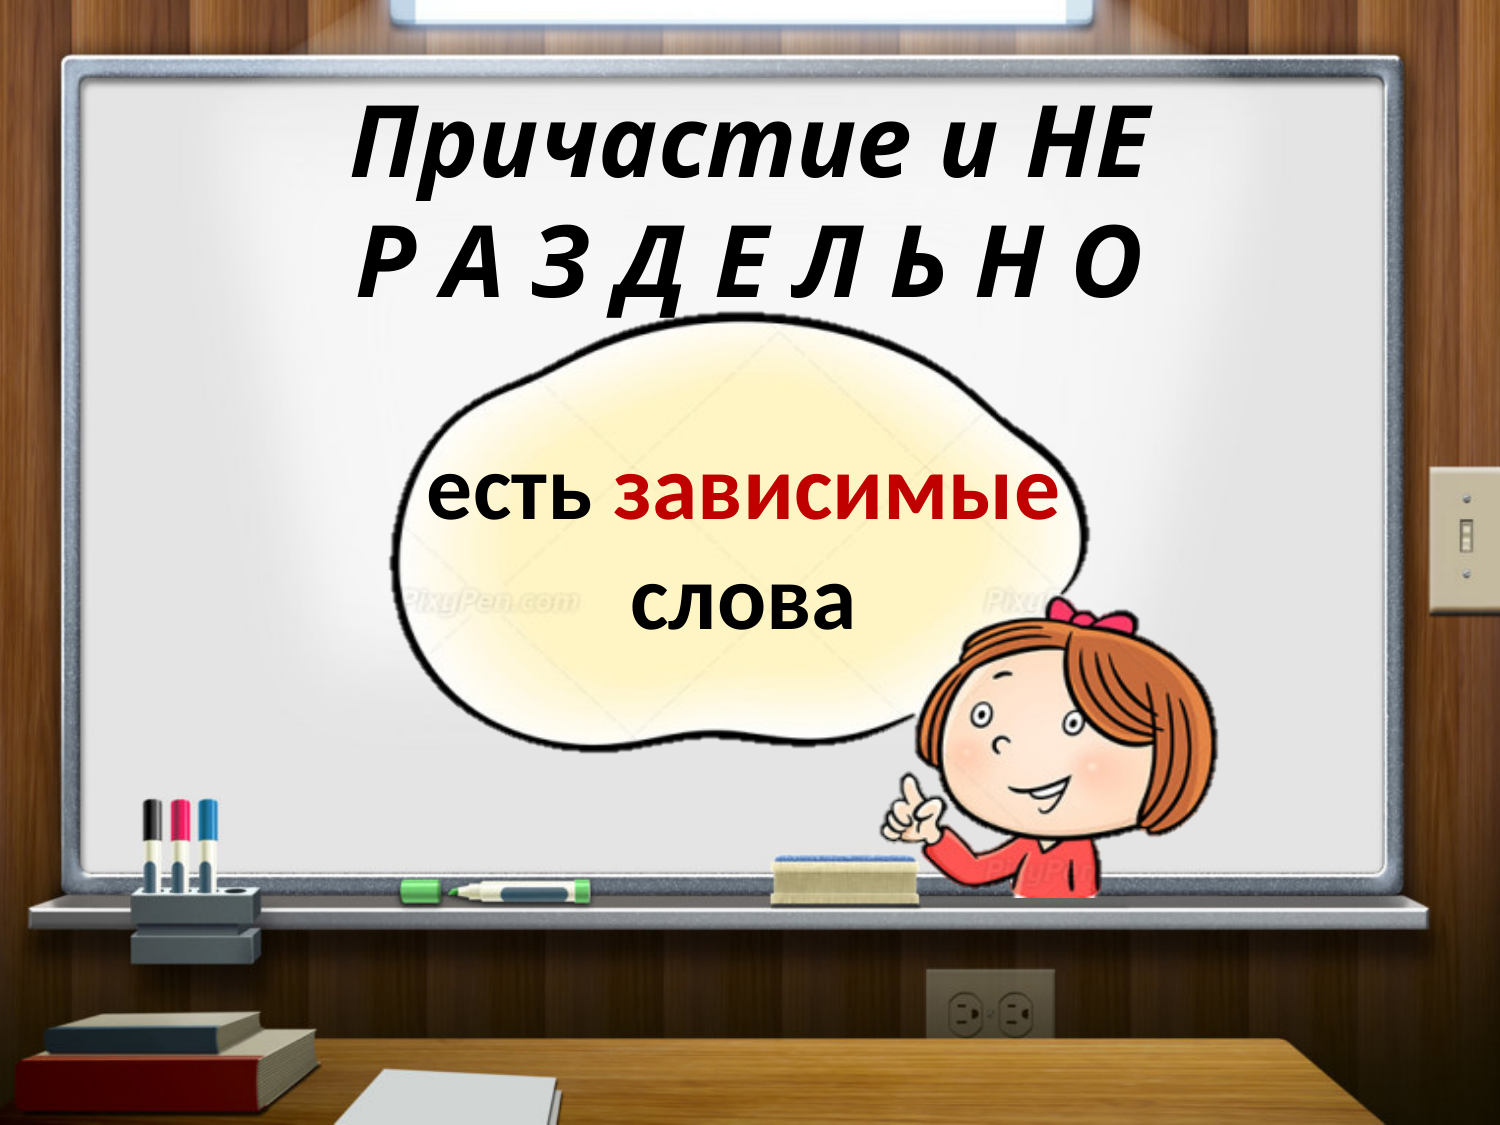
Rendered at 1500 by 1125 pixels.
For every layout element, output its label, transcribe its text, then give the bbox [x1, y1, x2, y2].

picture [0, 0, 1500, 1125]
title Причастие и НЕ Р А З Д Е Л Ь Н О [75, 45, 1425, 350]
